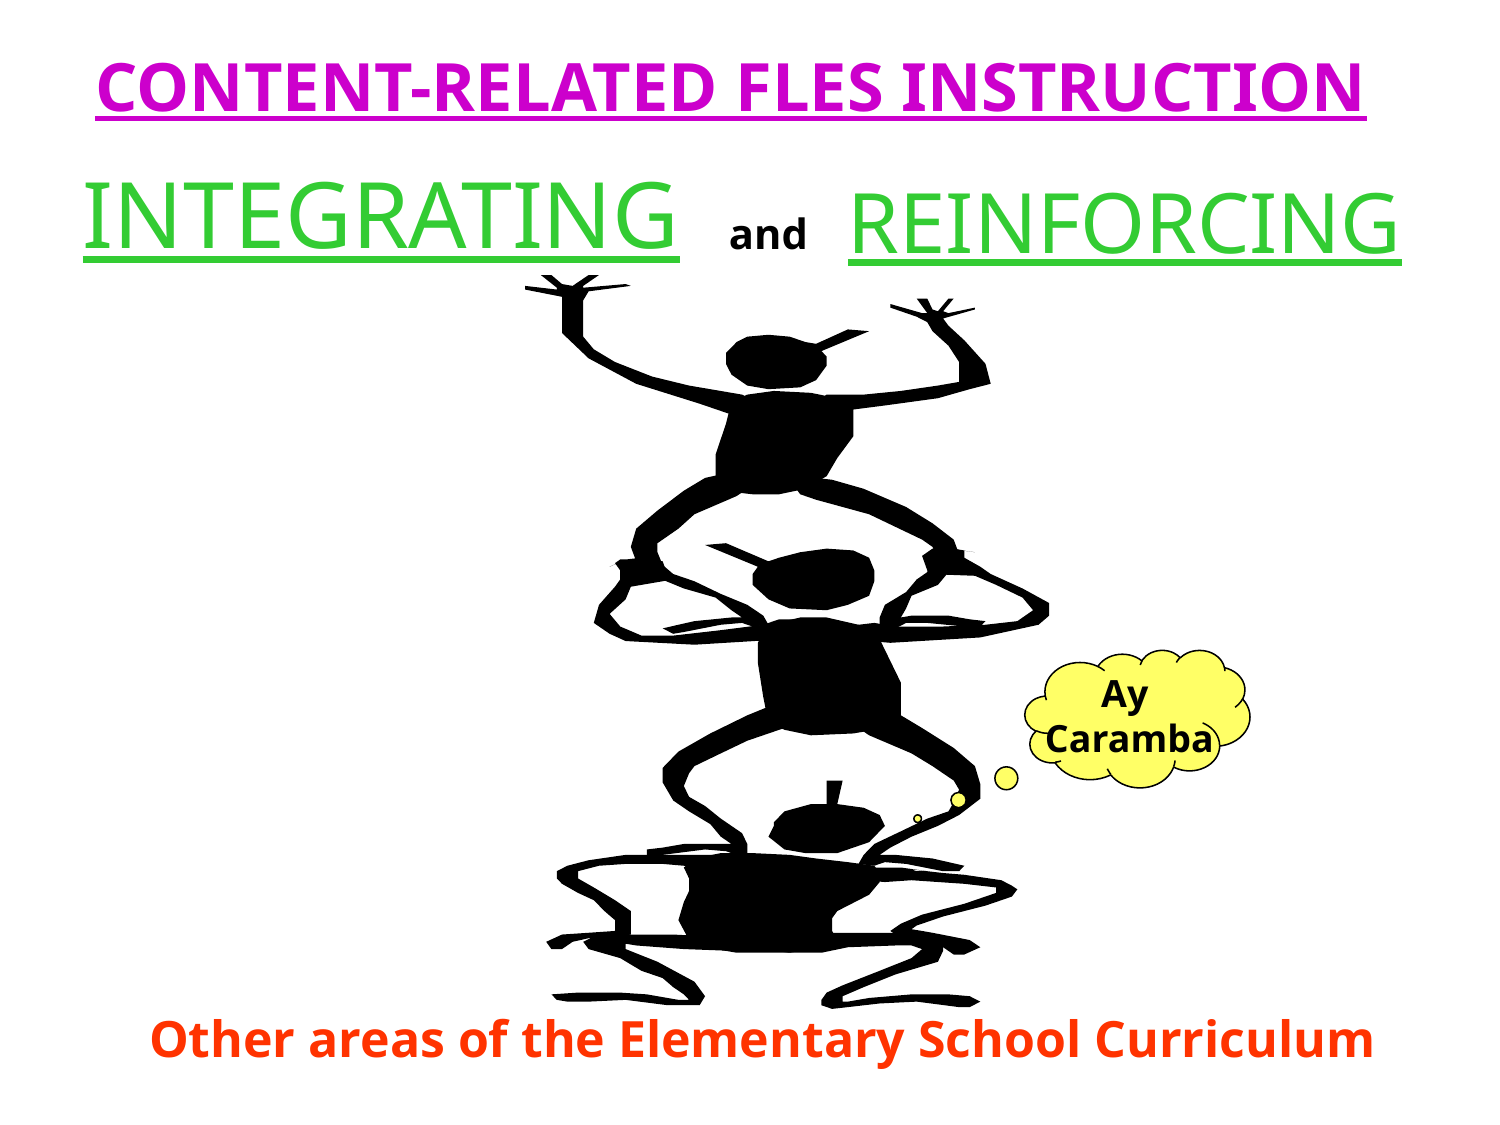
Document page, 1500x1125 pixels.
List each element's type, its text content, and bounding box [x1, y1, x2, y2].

text_box CONTENT-RELATED FLES INSTRUCTION [0, 37, 1463, 133]
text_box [524, 274, 1055, 1013]
text_box Other areas of the Elementary School Curriculum [87, 999, 1438, 1075]
text_box and [699, 200, 838, 265]
text_box INTEGRATING [0, 149, 763, 275]
text_box Ay Caramba [1059, 650, 1251, 788]
text_box REINFORCING [787, 162, 1463, 278]
